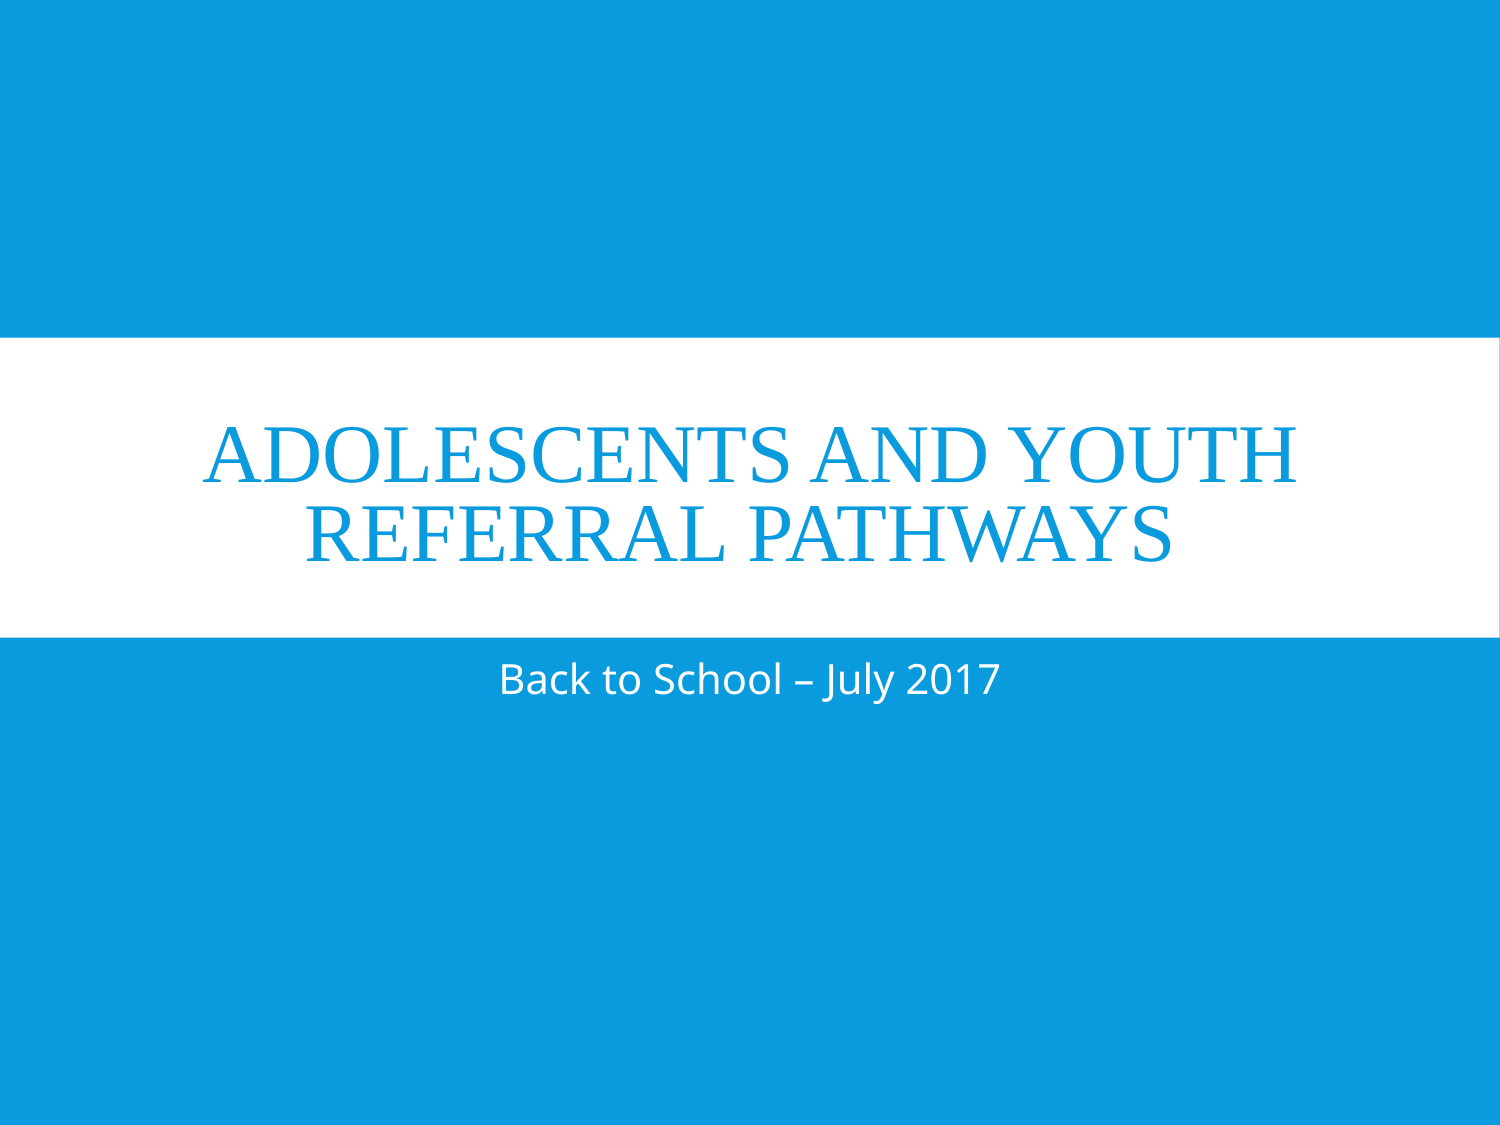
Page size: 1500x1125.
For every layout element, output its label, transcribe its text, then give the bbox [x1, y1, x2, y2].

title Adolescents and Youth referral pathways [45, 355, 1457, 641]
subtitle Back to School – July 2017 [187, 651, 1313, 867]
